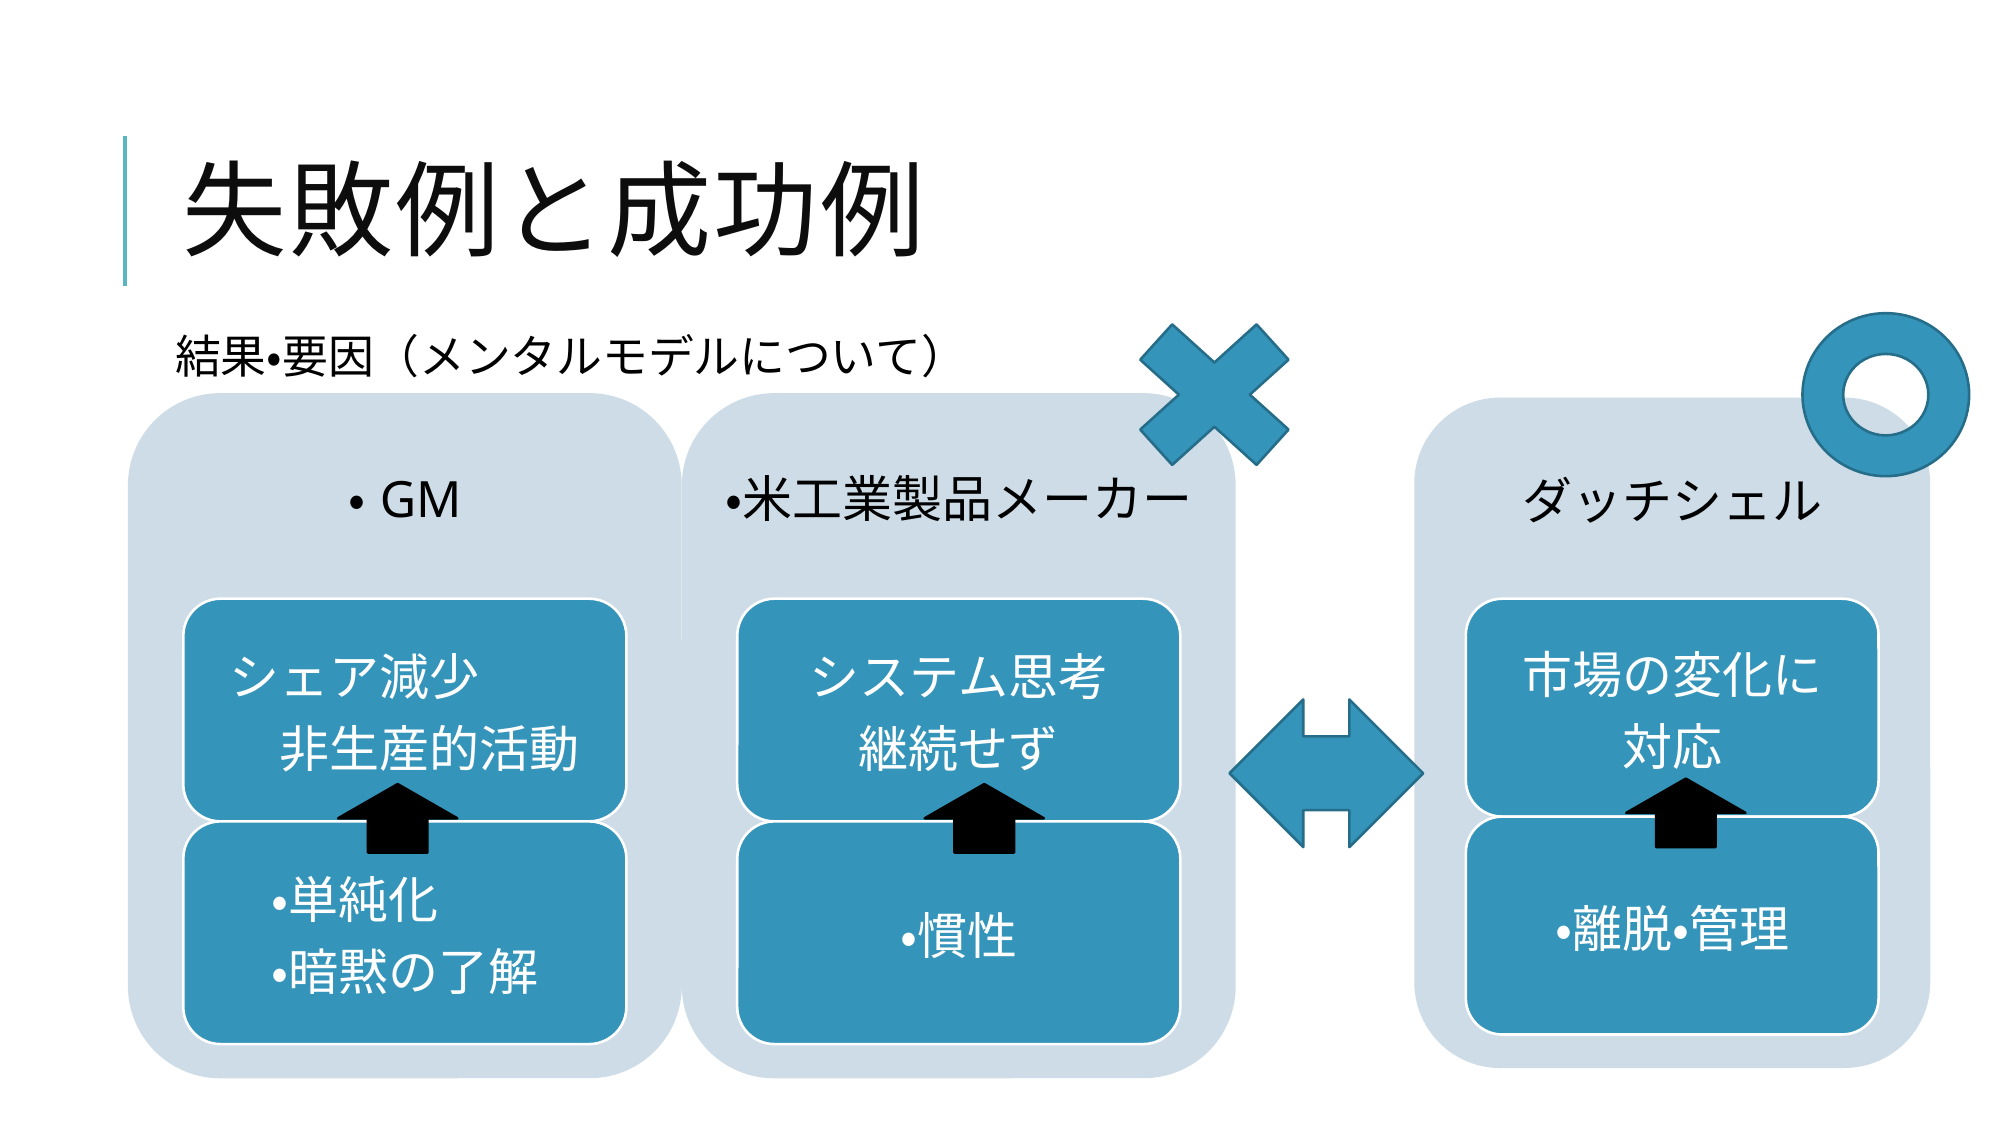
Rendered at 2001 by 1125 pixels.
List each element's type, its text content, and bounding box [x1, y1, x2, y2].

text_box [1413, 397, 1931, 1069]
title 失敗例と成功例 [168, 96, 1763, 342]
text_box [1241, 698, 1407, 849]
list 結果・要因（メンタルモデルについて） [168, 326, 1157, 388]
text_box [1139, 323, 1290, 466]
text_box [127, 392, 1236, 1079]
text_box [1801, 311, 1971, 461]
